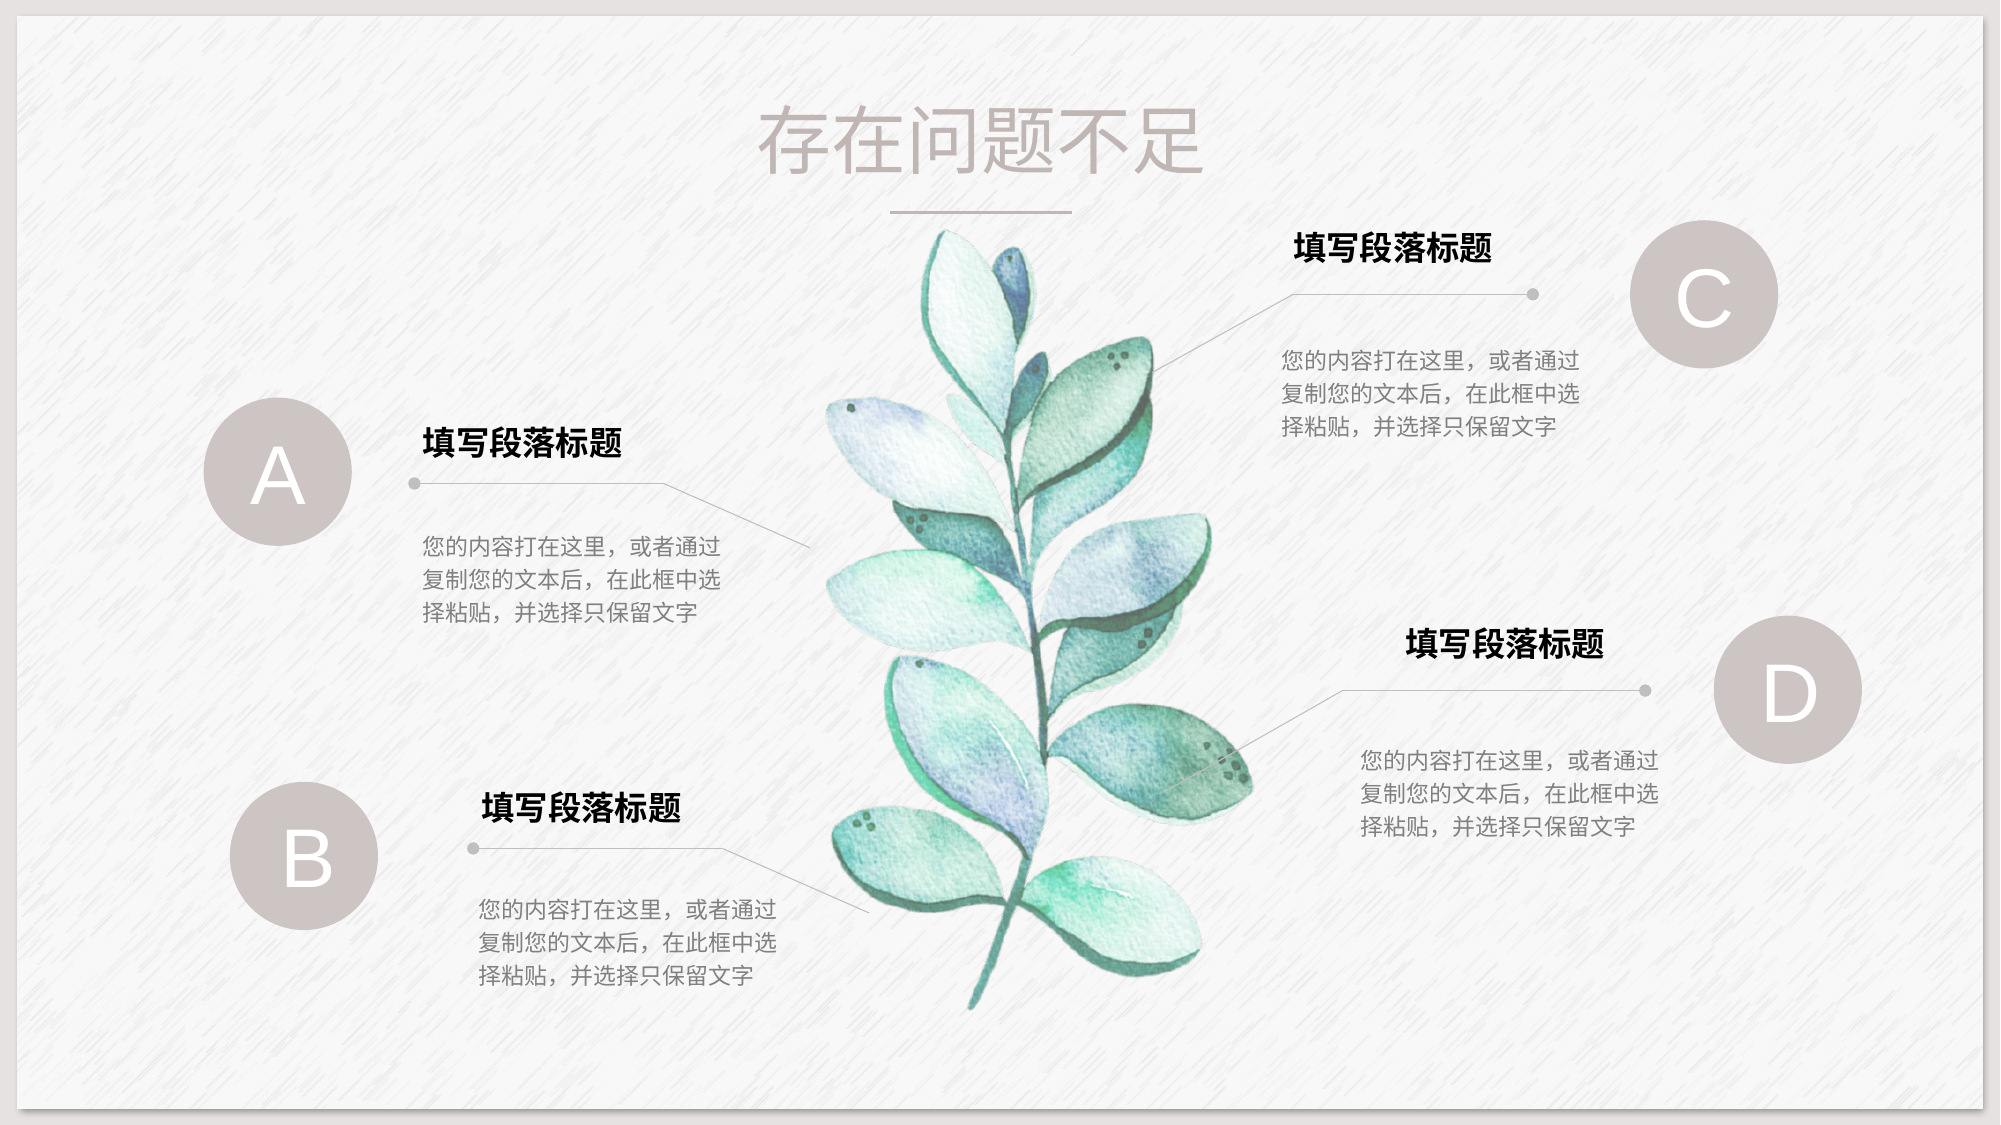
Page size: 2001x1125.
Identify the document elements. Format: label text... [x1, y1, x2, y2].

text_box 存在问题不足 [674, 85, 1288, 192]
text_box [203, 397, 352, 546]
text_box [229, 781, 378, 931]
text_box 填写段落标题 [1398, 623, 1614, 667]
text_box 填写段落标题 [1286, 226, 1501, 271]
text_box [1713, 615, 1862, 764]
text_box 填写段落标题 [474, 787, 690, 832]
text_box 您的内容打在这里，或者通过复制您的文本后，在此框中选择粘贴，并选择只保留文字 [470, 890, 778, 990]
text_box 您的内容打在这里，或者通过复制您的文本后，在此框中选择粘贴，并选择只保留文字 [1368, 341, 1582, 441]
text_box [1164, 690, 1646, 793]
text_box 填写段落标题 [415, 422, 631, 467]
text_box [1630, 220, 1779, 369]
text_box 您的内容打在这里，或者通过复制您的文本后，在此框中选择粘贴，并选择只保留文字 [415, 548, 691, 626]
picture [596, 213, 1464, 1096]
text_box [414, 483, 811, 548]
text_box 您的内容打在这里，或者通过复制您的文本后，在此框中选择粘贴，并选择只保留文字 [1368, 741, 1661, 841]
picture [948, 206, 960, 212]
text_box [473, 848, 870, 913]
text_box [1151, 294, 1533, 373]
